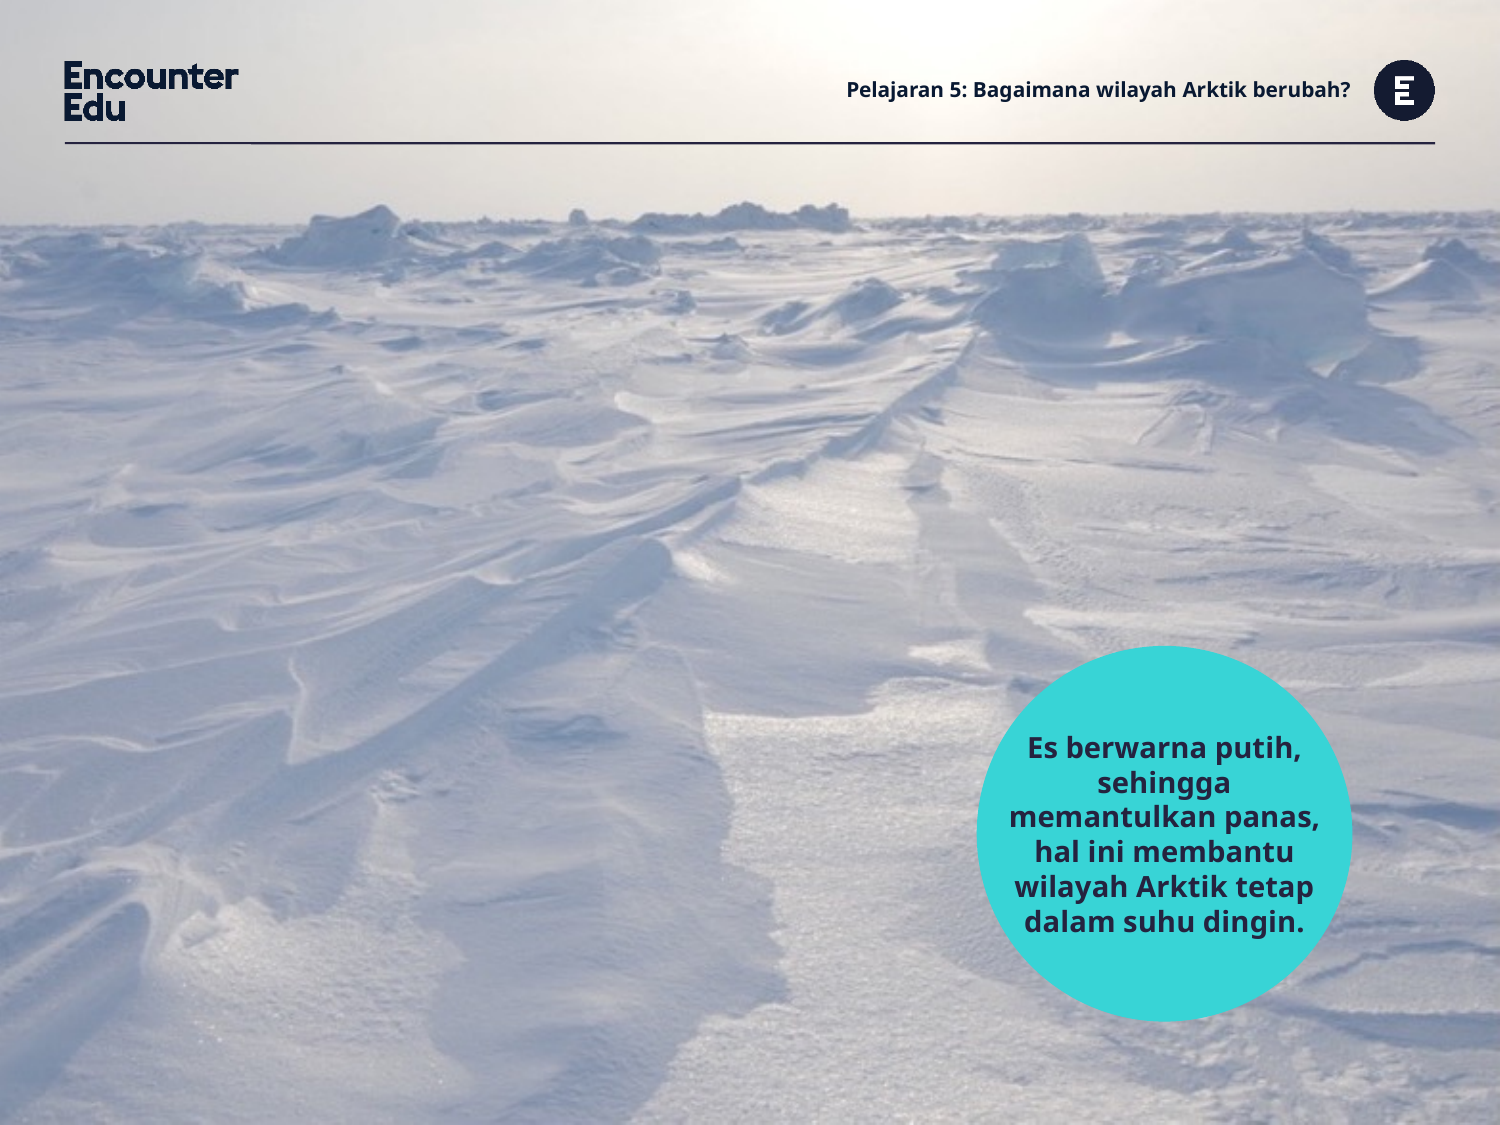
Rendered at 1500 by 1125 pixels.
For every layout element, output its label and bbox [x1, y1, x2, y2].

picture [0, 0, 1500, 1125]
text_box [976, 645, 1353, 1022]
